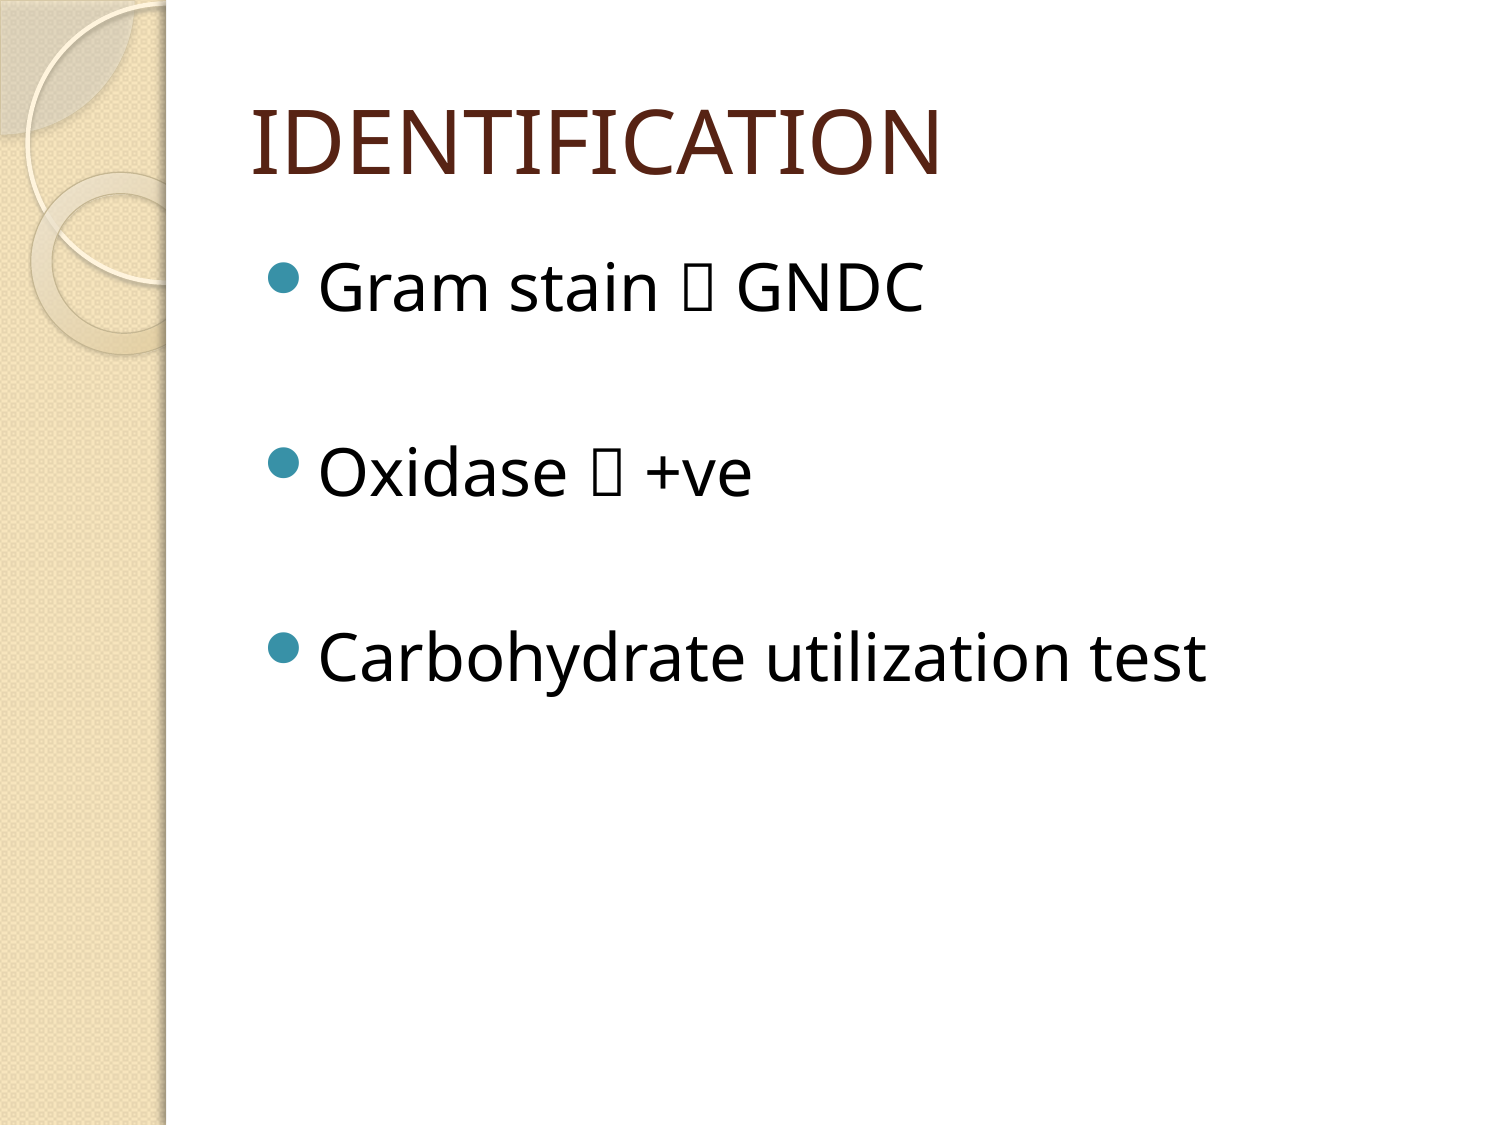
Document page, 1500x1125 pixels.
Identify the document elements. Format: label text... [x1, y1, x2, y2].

list Gram stain  GNDC Oxidase  +ve Carbohydrate utilization test [235, 237, 1466, 1025]
title IDENTIFICATION [235, 45, 1466, 233]
